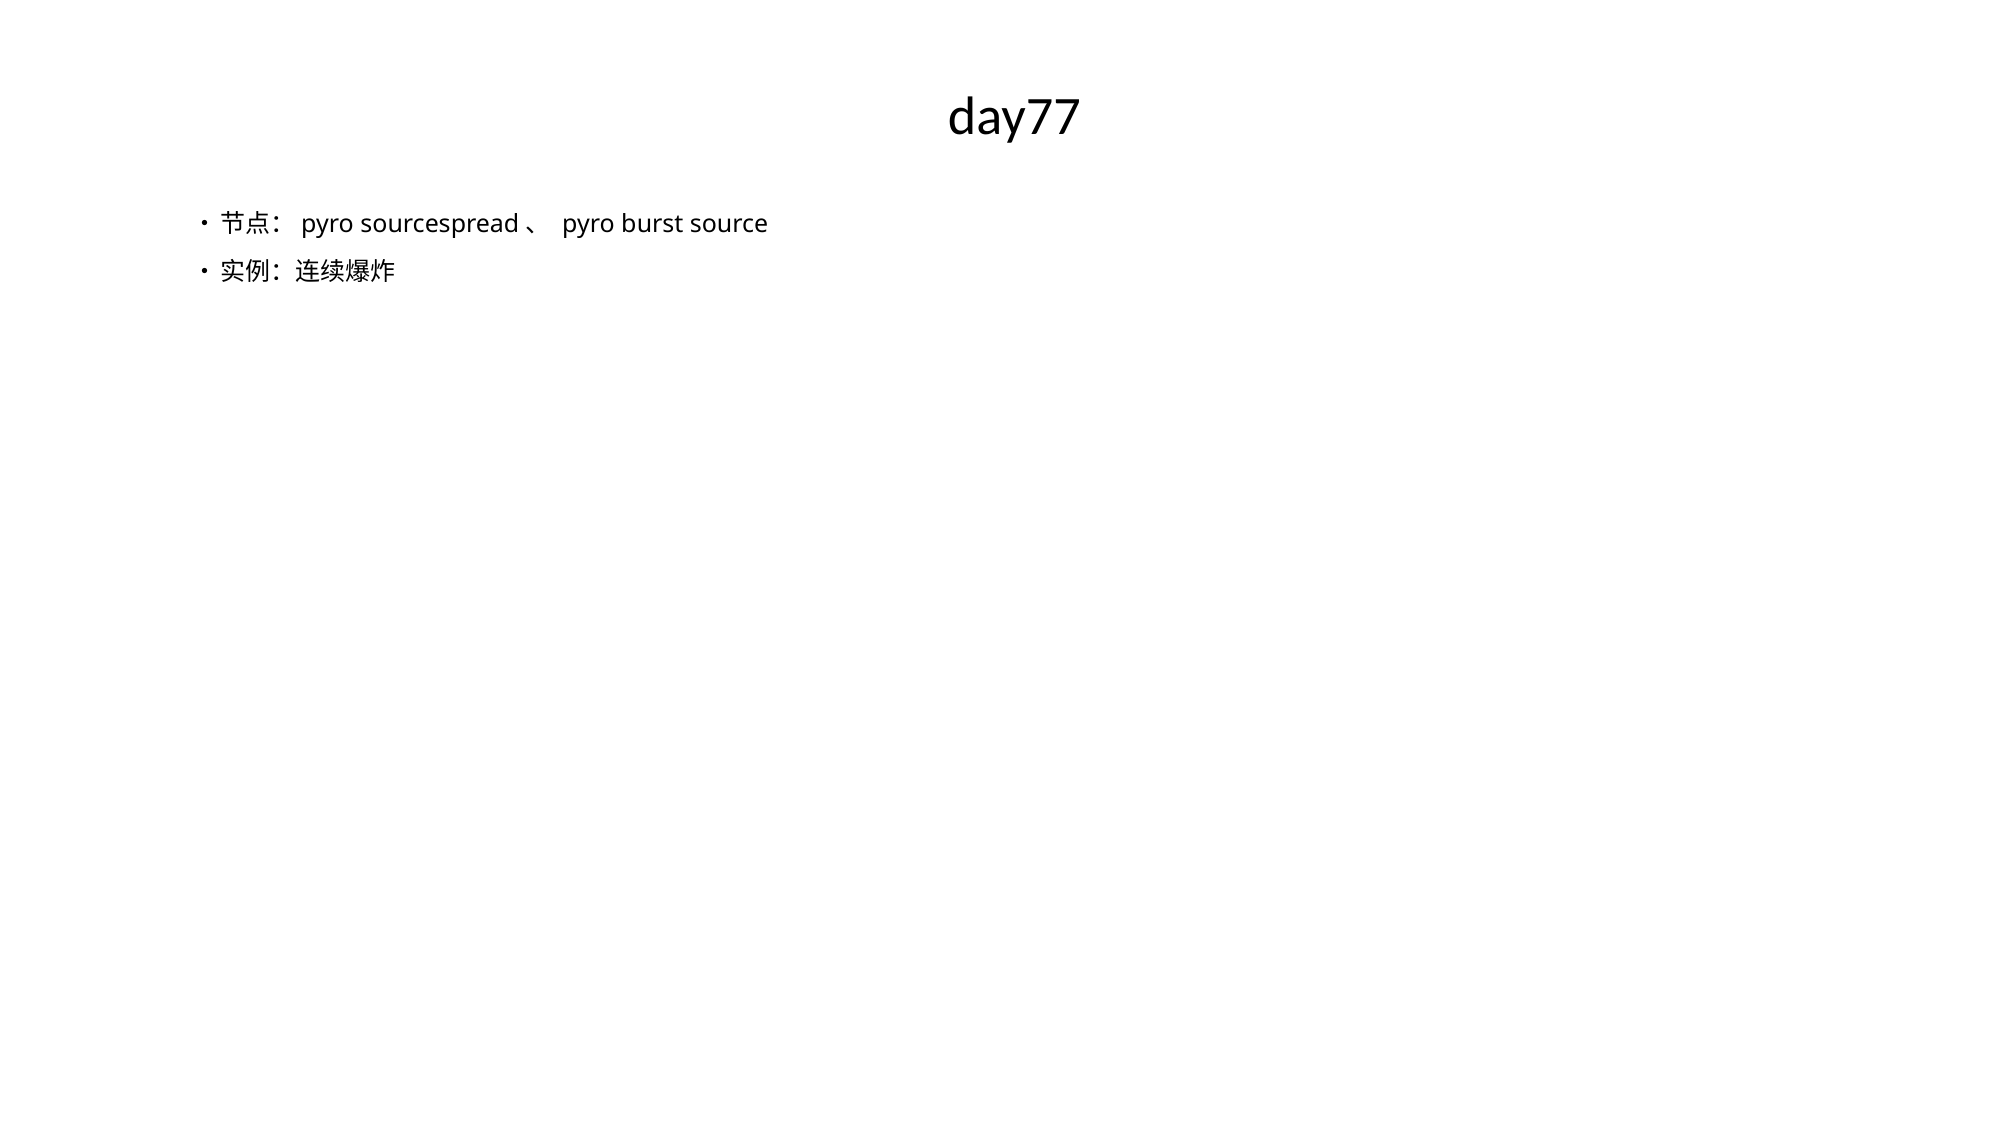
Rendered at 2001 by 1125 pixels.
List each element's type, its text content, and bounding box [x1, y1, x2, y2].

title day77 [543, 41, 1486, 154]
subtitle • 节点：pyro sourcespread、 pyro burst source • 实例：连续爆炸 [176, 203, 1815, 903]
